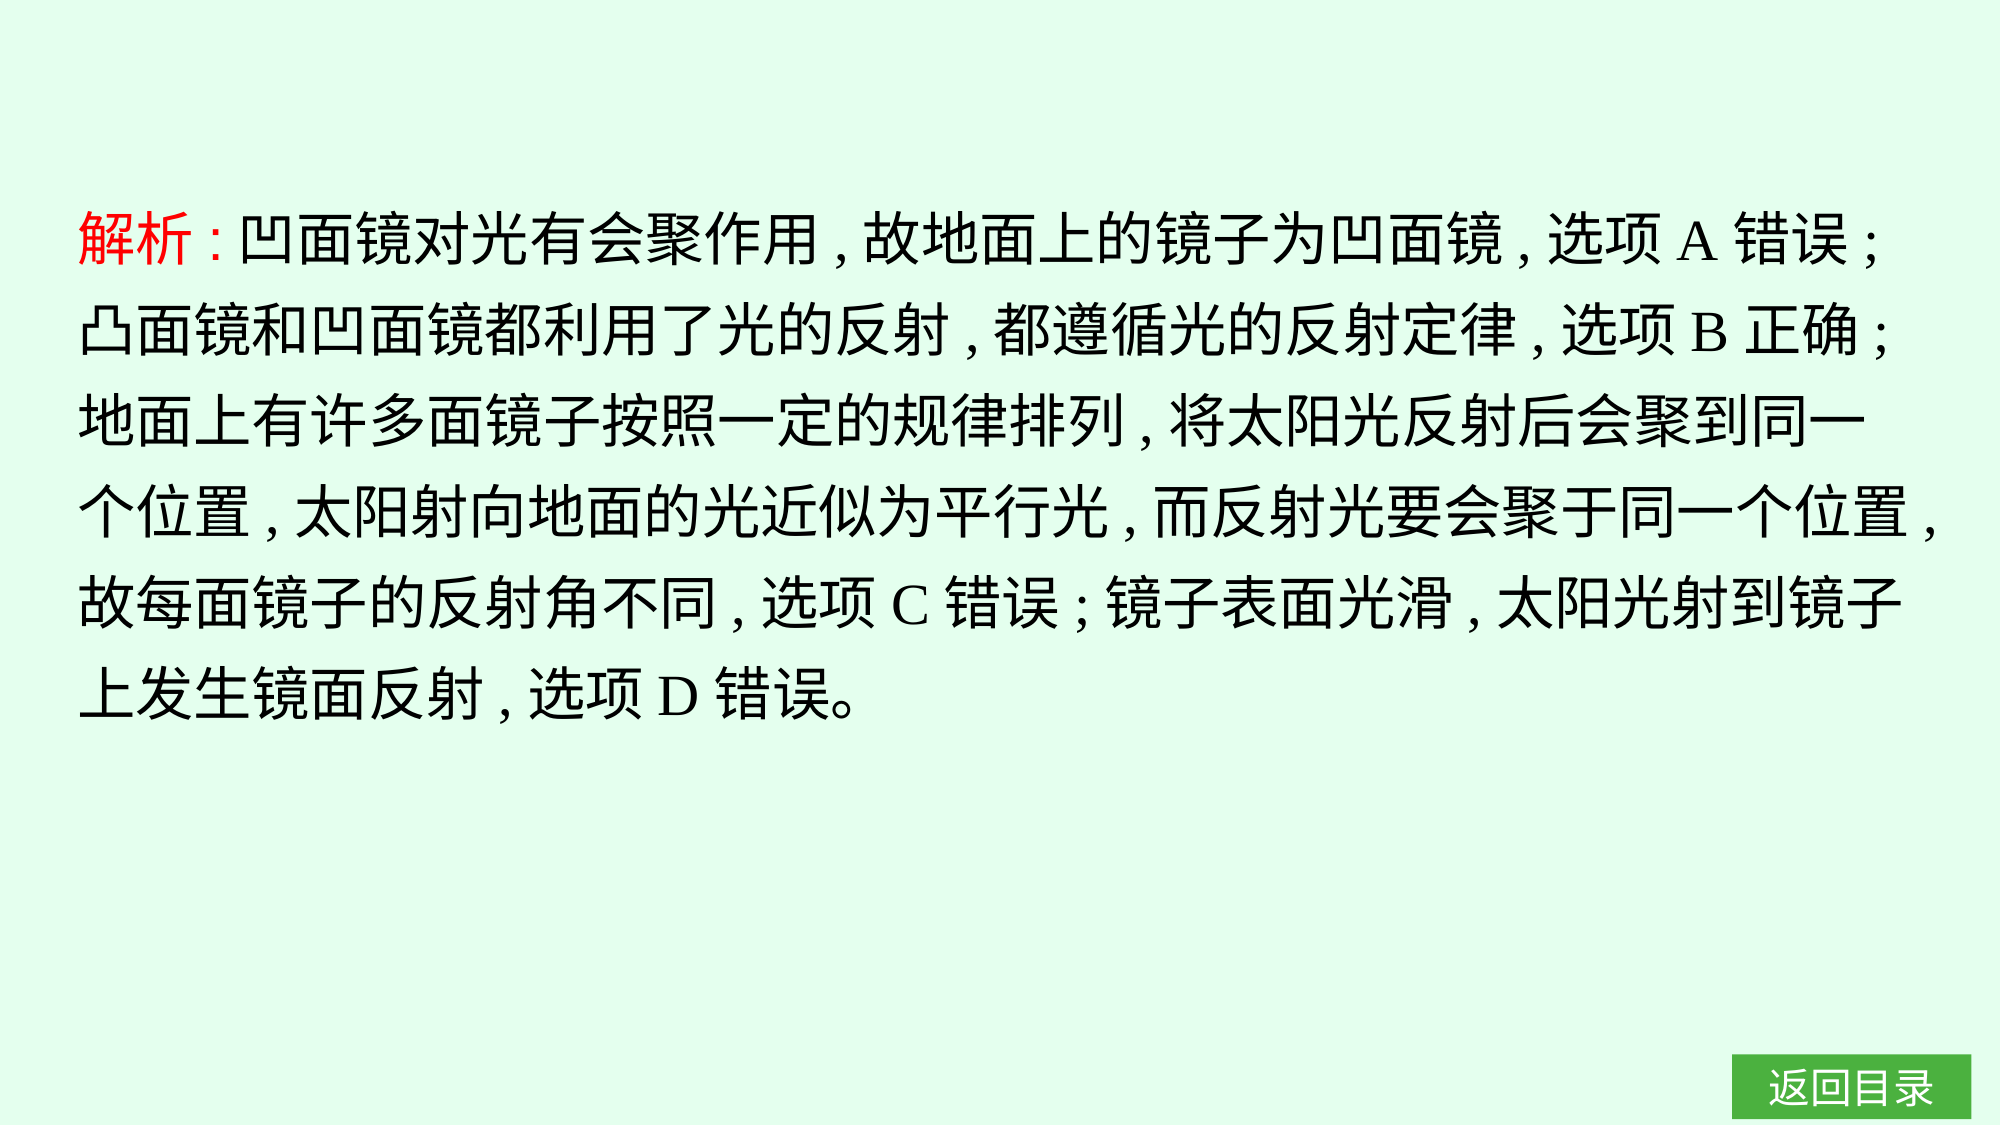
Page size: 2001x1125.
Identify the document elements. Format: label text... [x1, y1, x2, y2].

text_box 解析:凹面镜对光有会聚作用,故地面上的镜子为凹面镜,选项A错误;凸面镜和凹面镜都利用了光的反射,都遵循光的反射定律,选项B正确;地面上有许多面镜子按照一定的规律排列,将太阳光反射后会聚到同一个位置,太阳射向地面的光近似为平行光,而反射光要会聚于同一个位置,故每面镜子的反射角不同,选项C错误;镜子表面光滑,太阳光射到镜子上发生镜面反射,选项D错误。 [62, 173, 1938, 735]
